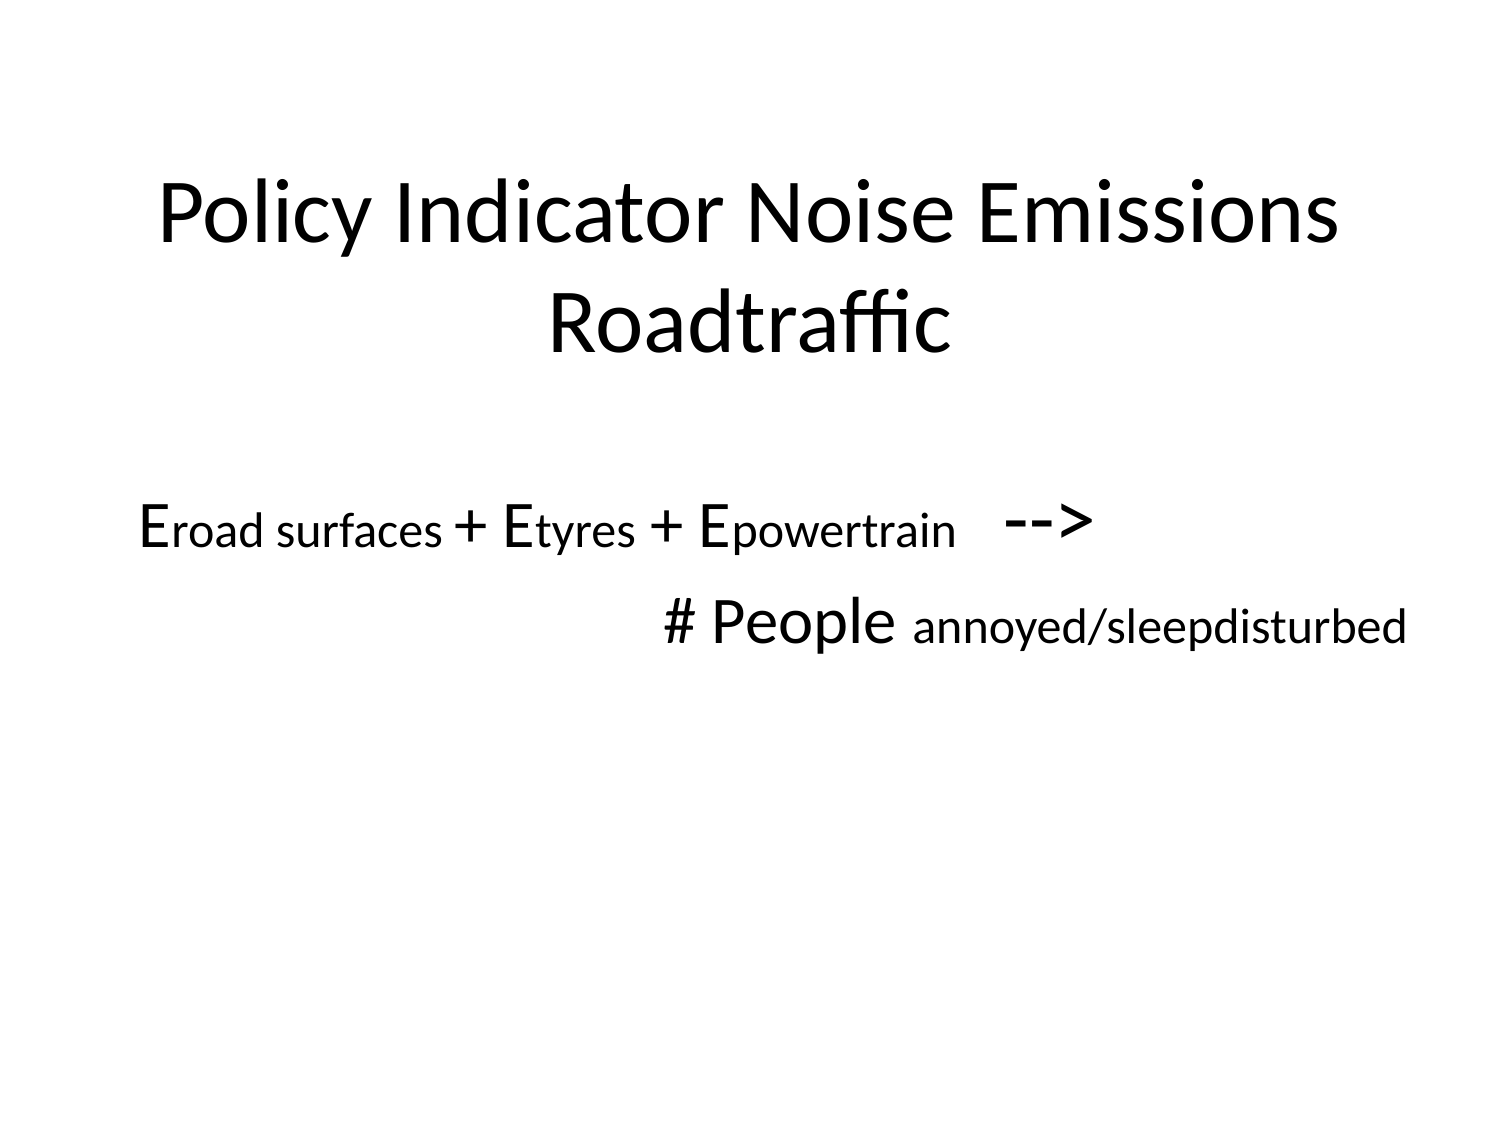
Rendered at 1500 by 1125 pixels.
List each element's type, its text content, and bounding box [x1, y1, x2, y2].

subtitle Eroad surfaces + Etyres + Epowertrain --> # People annoyed/sleepdisturbed [123, 456, 1424, 925]
title Policy Indicator Noise Emissions Roadtraffic [112, 113, 1388, 409]
